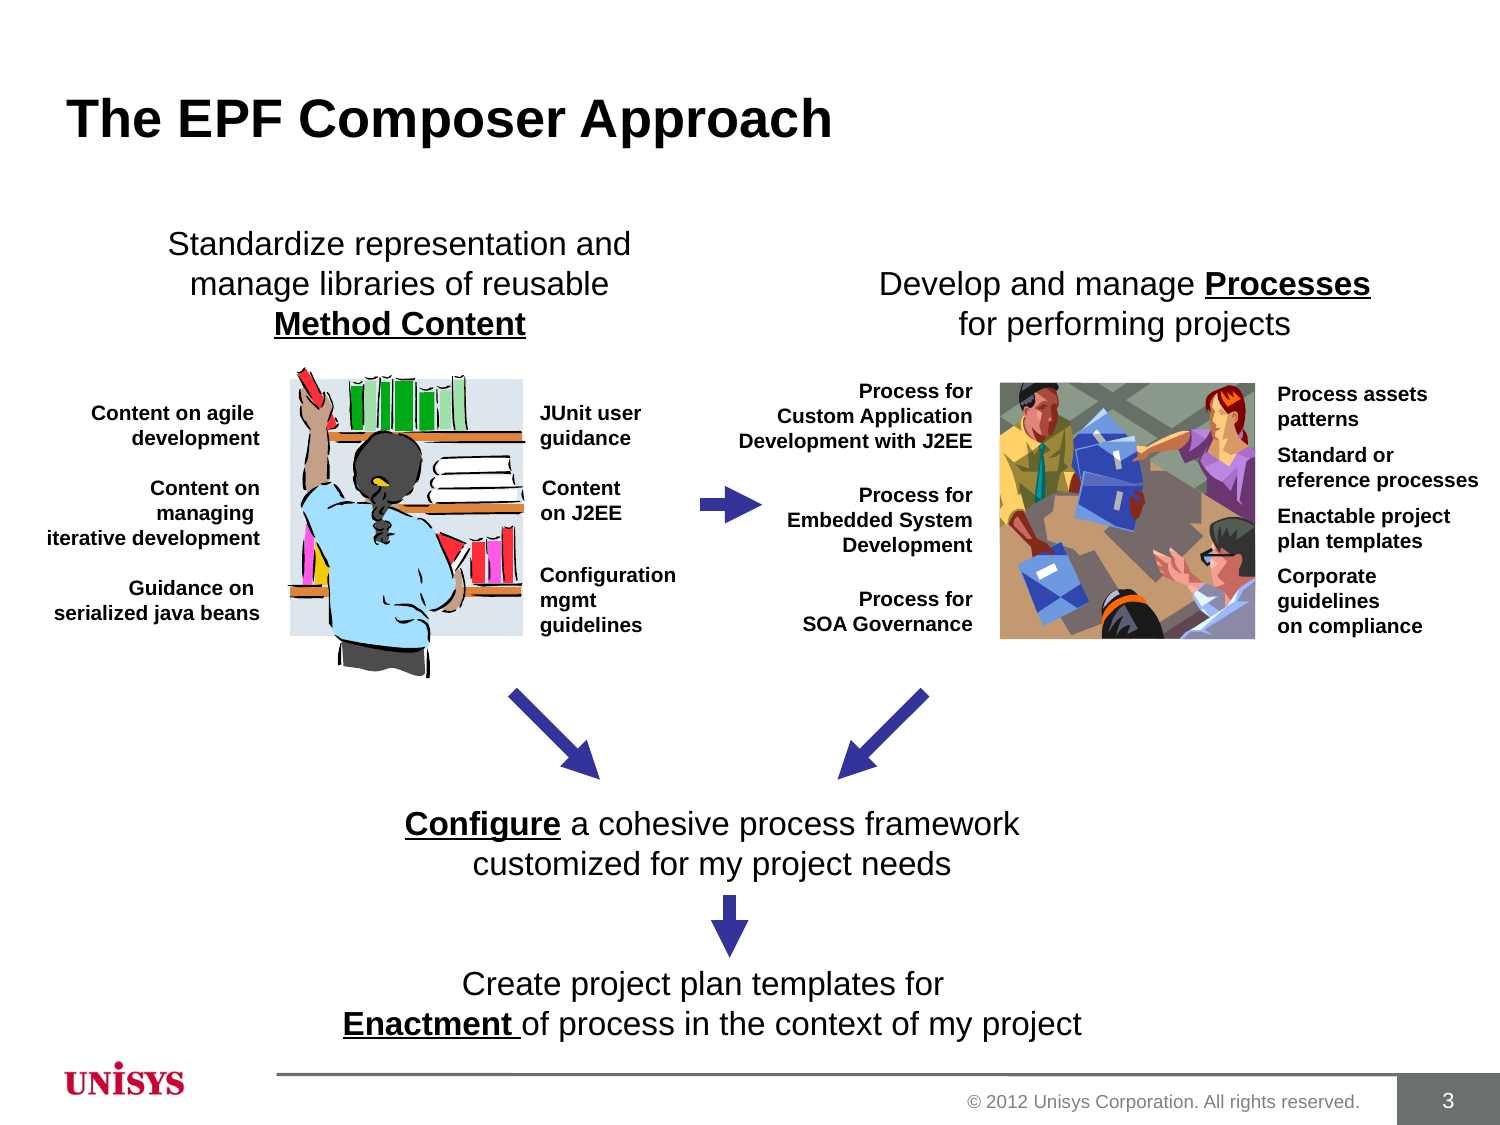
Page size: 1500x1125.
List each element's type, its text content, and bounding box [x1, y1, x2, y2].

text_box Content on J2EE [531, 467, 638, 532]
text_box Process for Embedded System Development [687, 474, 988, 564]
text_box Standardize representation and manage libraries of reusable Method Content [150, 214, 650, 350]
text_box Process for Custom Application Development with J2EE [687, 370, 988, 460]
text_box Enactable project plan templates [1262, 499, 1466, 560]
text_box Content on managing iterative development [31, 467, 275, 557]
text_box Standard or reference processes [1262, 434, 1494, 499]
text_box Configure a cohesive process framework customized for my project needs [312, 795, 1113, 890]
text_box Content on agile development [76, 392, 275, 457]
text_box [837, 692, 926, 780]
text_box Corporate guidelines on compliance [1262, 555, 1463, 646]
picture [41, 1049, 205, 1102]
picture [287, 366, 526, 680]
text_box Process assets patterns [1262, 373, 1444, 434]
text_box Develop and manage Processes for performing projects [787, 254, 1463, 350]
text_box [723, 895, 736, 958]
text_box Configuration mgmt guidelines [531, 554, 738, 645]
picture [999, 379, 1259, 643]
text_box [512, 692, 601, 780]
text_box Guidance on serialized java beans [39, 567, 275, 632]
title The EPF Composer Approach [66, 33, 1435, 208]
text_box Create project plan templates for Enactment of process in the context of my project [162, 954, 1263, 1050]
text_box Process for SOA Governance [687, 578, 988, 643]
text_box JUnit user guidance [531, 392, 688, 457]
